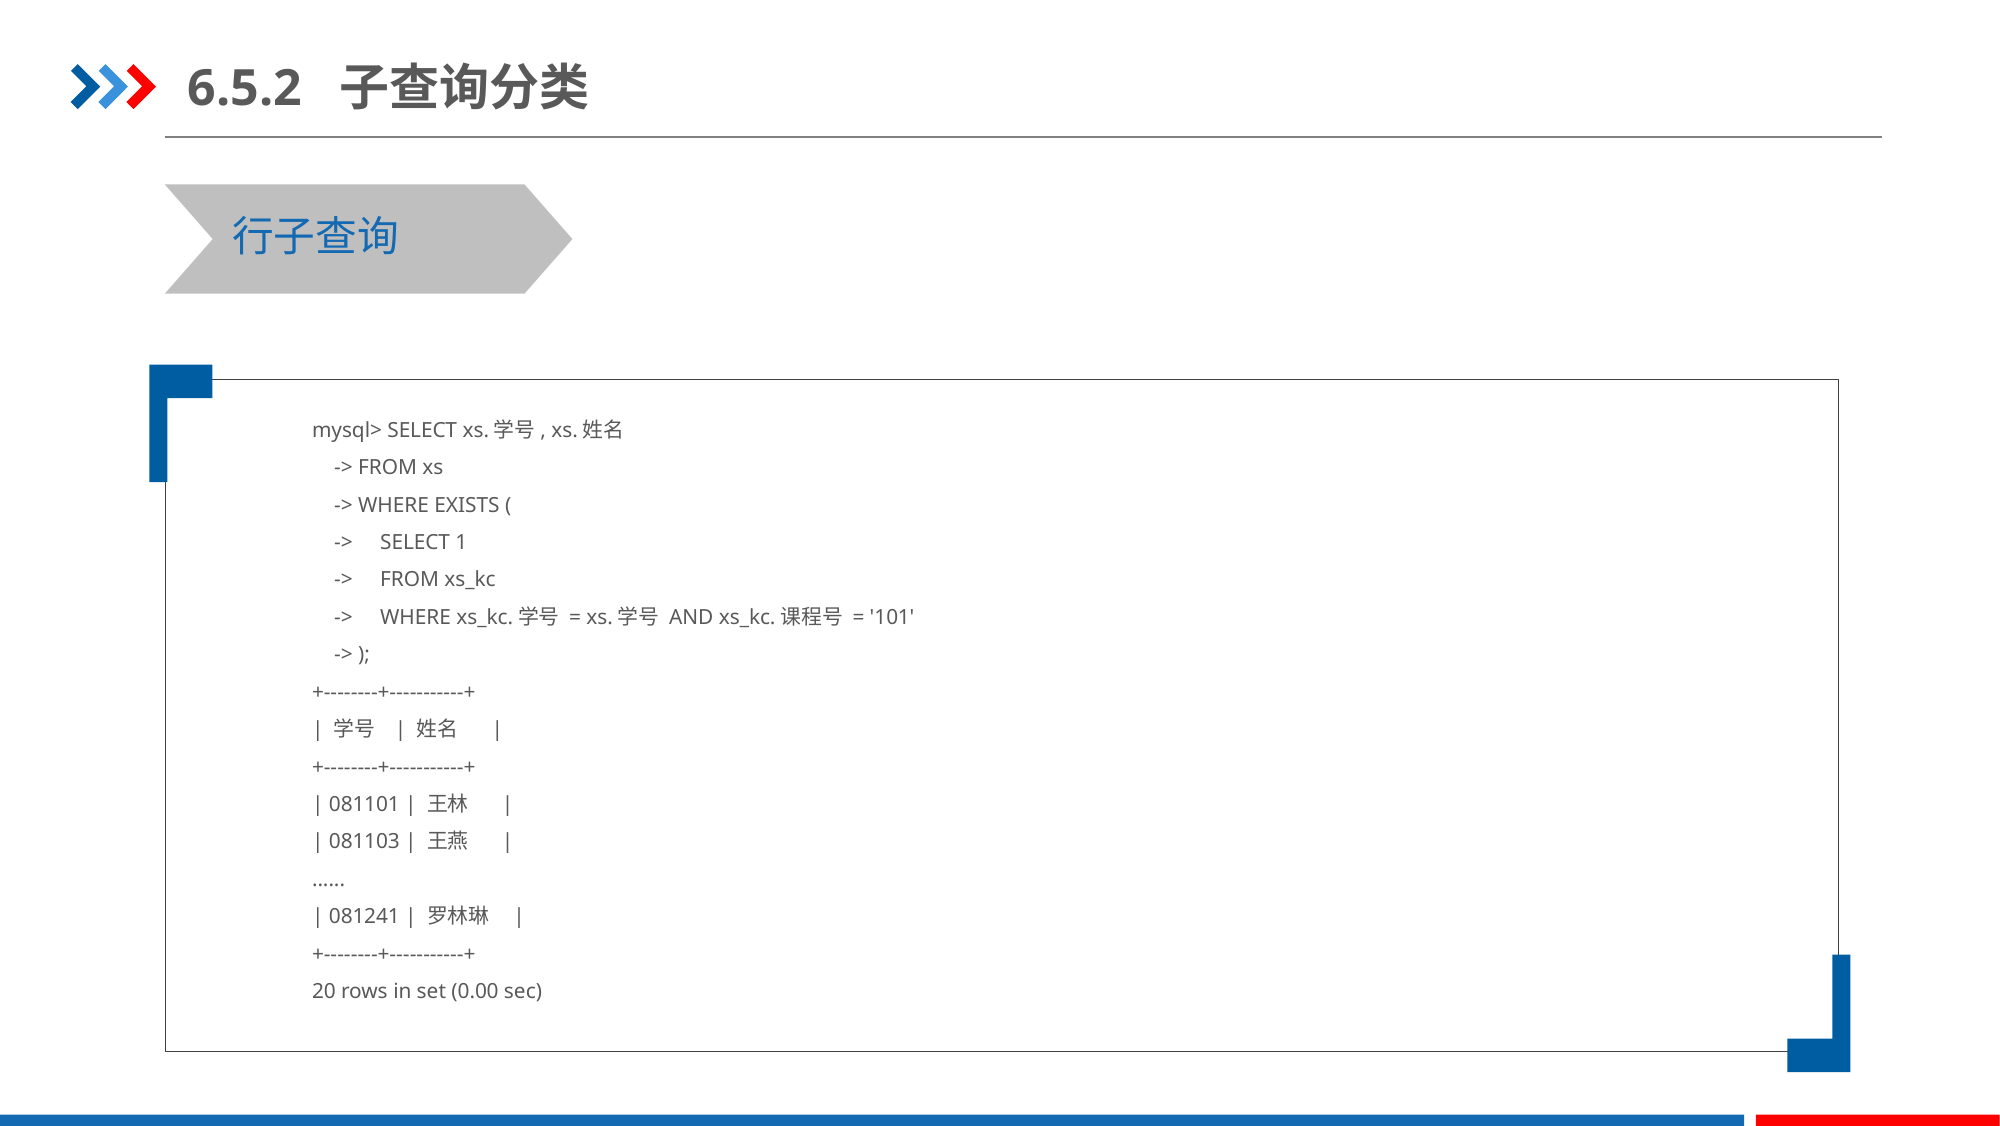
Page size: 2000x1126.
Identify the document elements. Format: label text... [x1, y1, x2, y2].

text_box 行子查询 [217, 202, 414, 267]
text_box [164, 184, 573, 294]
text_box [1785, 953, 1852, 1074]
text_box [147, 363, 215, 484]
text_box 6.5.2 子查询分类 [187, 43, 827, 127]
text_box [163, 378, 1841, 1053]
